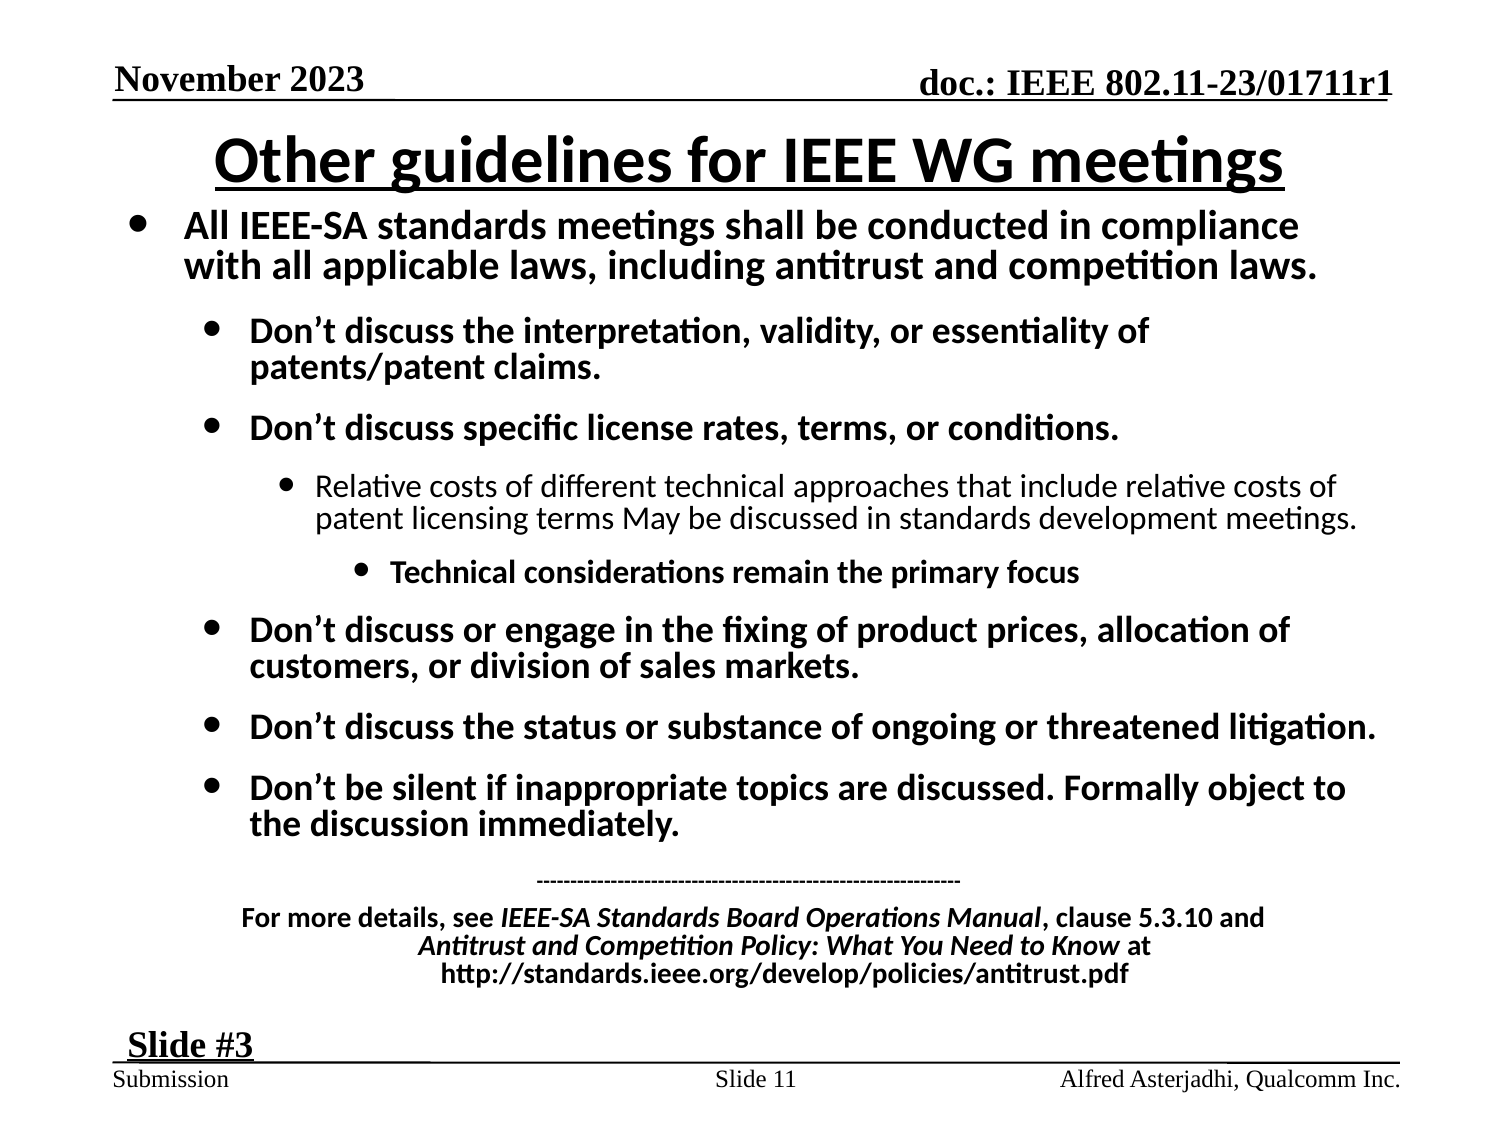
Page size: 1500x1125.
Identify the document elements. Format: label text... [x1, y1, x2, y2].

list All IEEE-SA standards meetings shall be conducted in compliance with all applicable laws, including antitrust and competition laws. Don’t discuss the interpretation, validity, or essentiality of patents/patent claims. Don’t discuss specific license rates, terms, or conditions. Relative costs of different technical approaches that include relative costs of patent licensing terms May be discussed in standards development meetings. Technical considerations remain the primary focus Don’t discuss or engage in the fixing of product prices, allocation of customers, or division of sales markets. Don’t discuss the status or substance of ongoing or threatened litigation. Don’t be silent if inappropriate topics are discussed. Formally object to the discussion immediately. --------------------------------------------------------------- For more details, see IEEE-SA Standards Board Operations Manual, clause 5.3.10 and Antitrust and Competition Policy: What You Need to Know at http://standards.ieee.org/develop/policies/antitrust.pdf [112, 199, 1402, 1063]
slide_number Slide 11 [712, 1061, 800, 1123]
footer Alfred Asterjadhi, Qualcomm Inc. [878, 1061, 1402, 1093]
title Other guidelines for IEEE WG meetings [112, 112, 1388, 199]
text_box Slide #3 [112, 1012, 269, 1073]
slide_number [114, 54, 493, 100]
